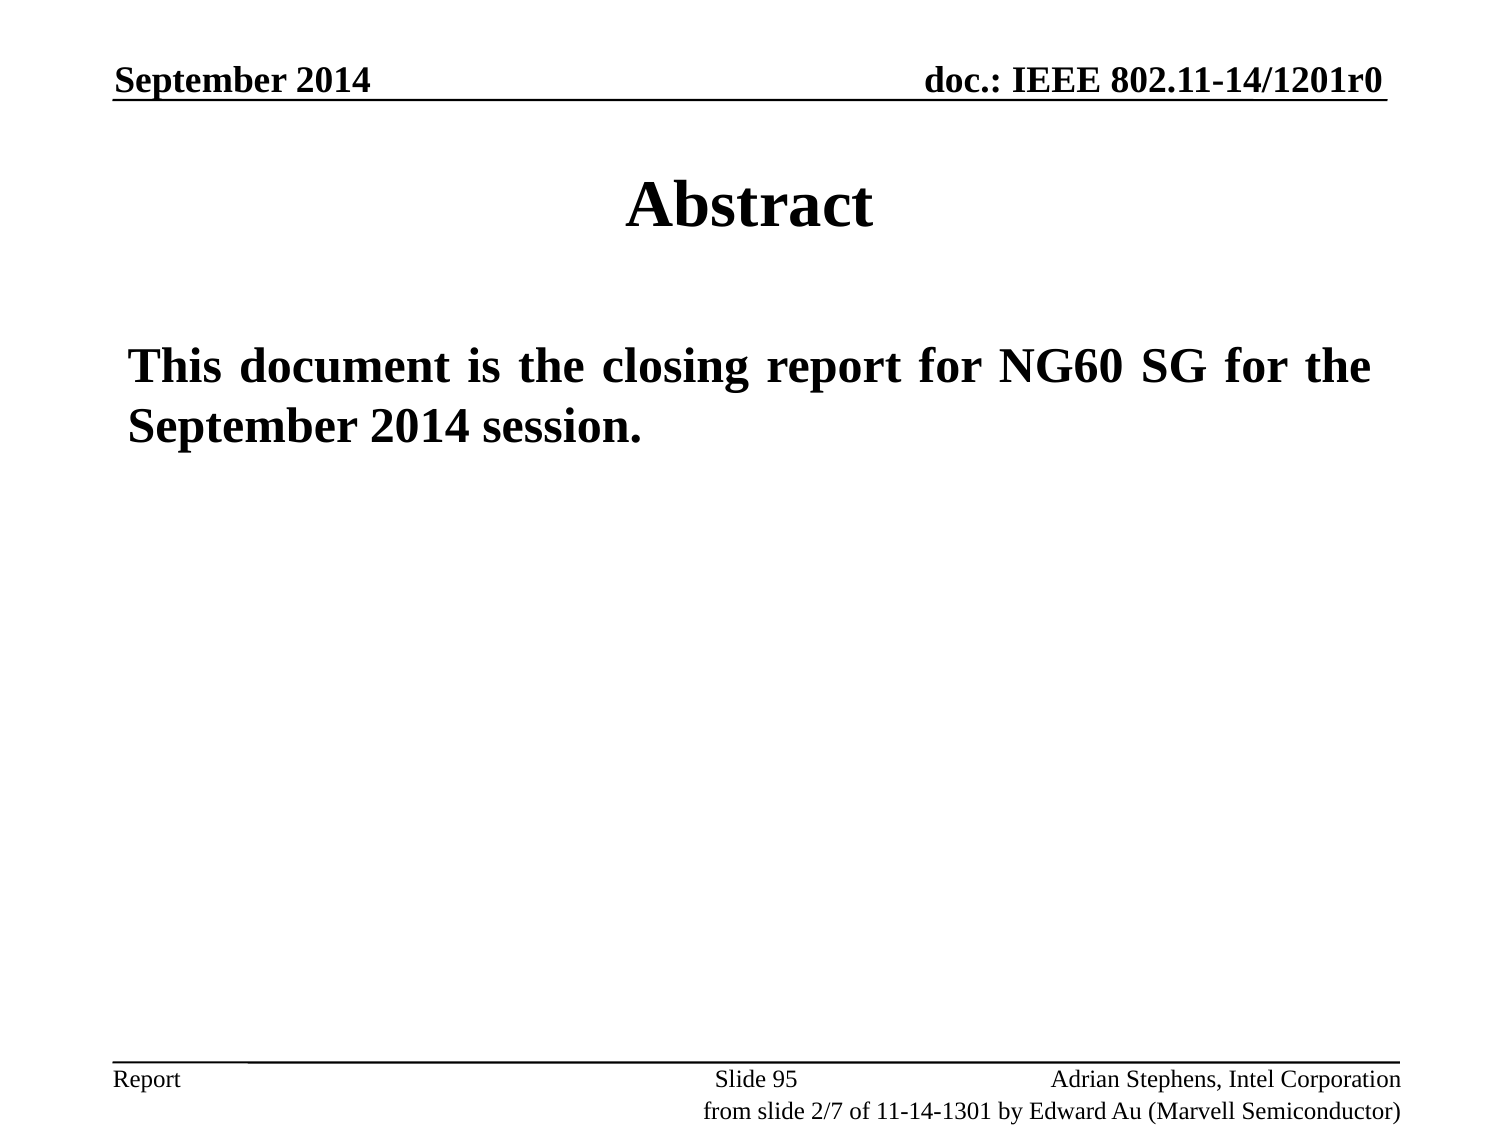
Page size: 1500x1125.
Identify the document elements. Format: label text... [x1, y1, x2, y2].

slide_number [114, 54, 374, 101]
slide_number Slide 95 [712, 1061, 800, 1087]
footer Adrian Stephens, Intel Corporation [949, 1061, 1402, 1087]
list This document is the closing report for NG60 SG for the September 2014 session. [112, 324, 1388, 1000]
title Abstract [112, 112, 1388, 288]
text_box from slide 2/7 of 11-14-1301 by Edward Au (Marvell Semiconductor) [343, 1087, 1417, 1125]
